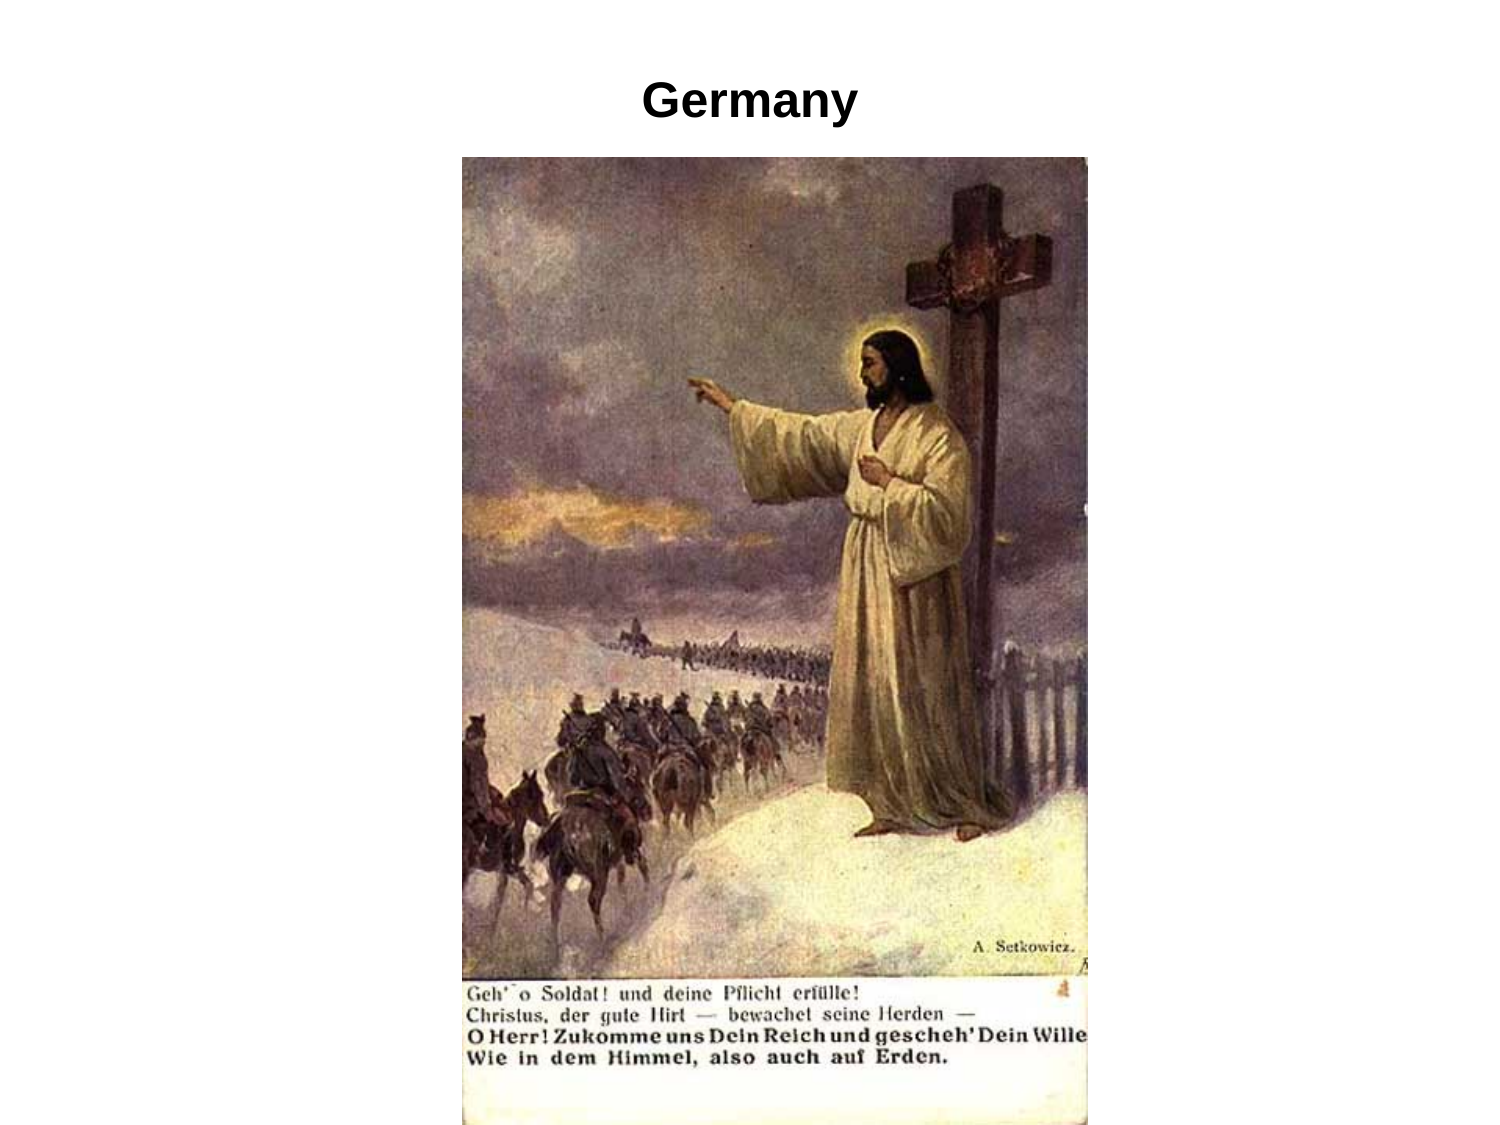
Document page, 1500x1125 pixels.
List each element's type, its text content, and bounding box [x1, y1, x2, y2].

title Germany [74, 44, 1426, 151]
picture [462, 157, 1088, 1125]
